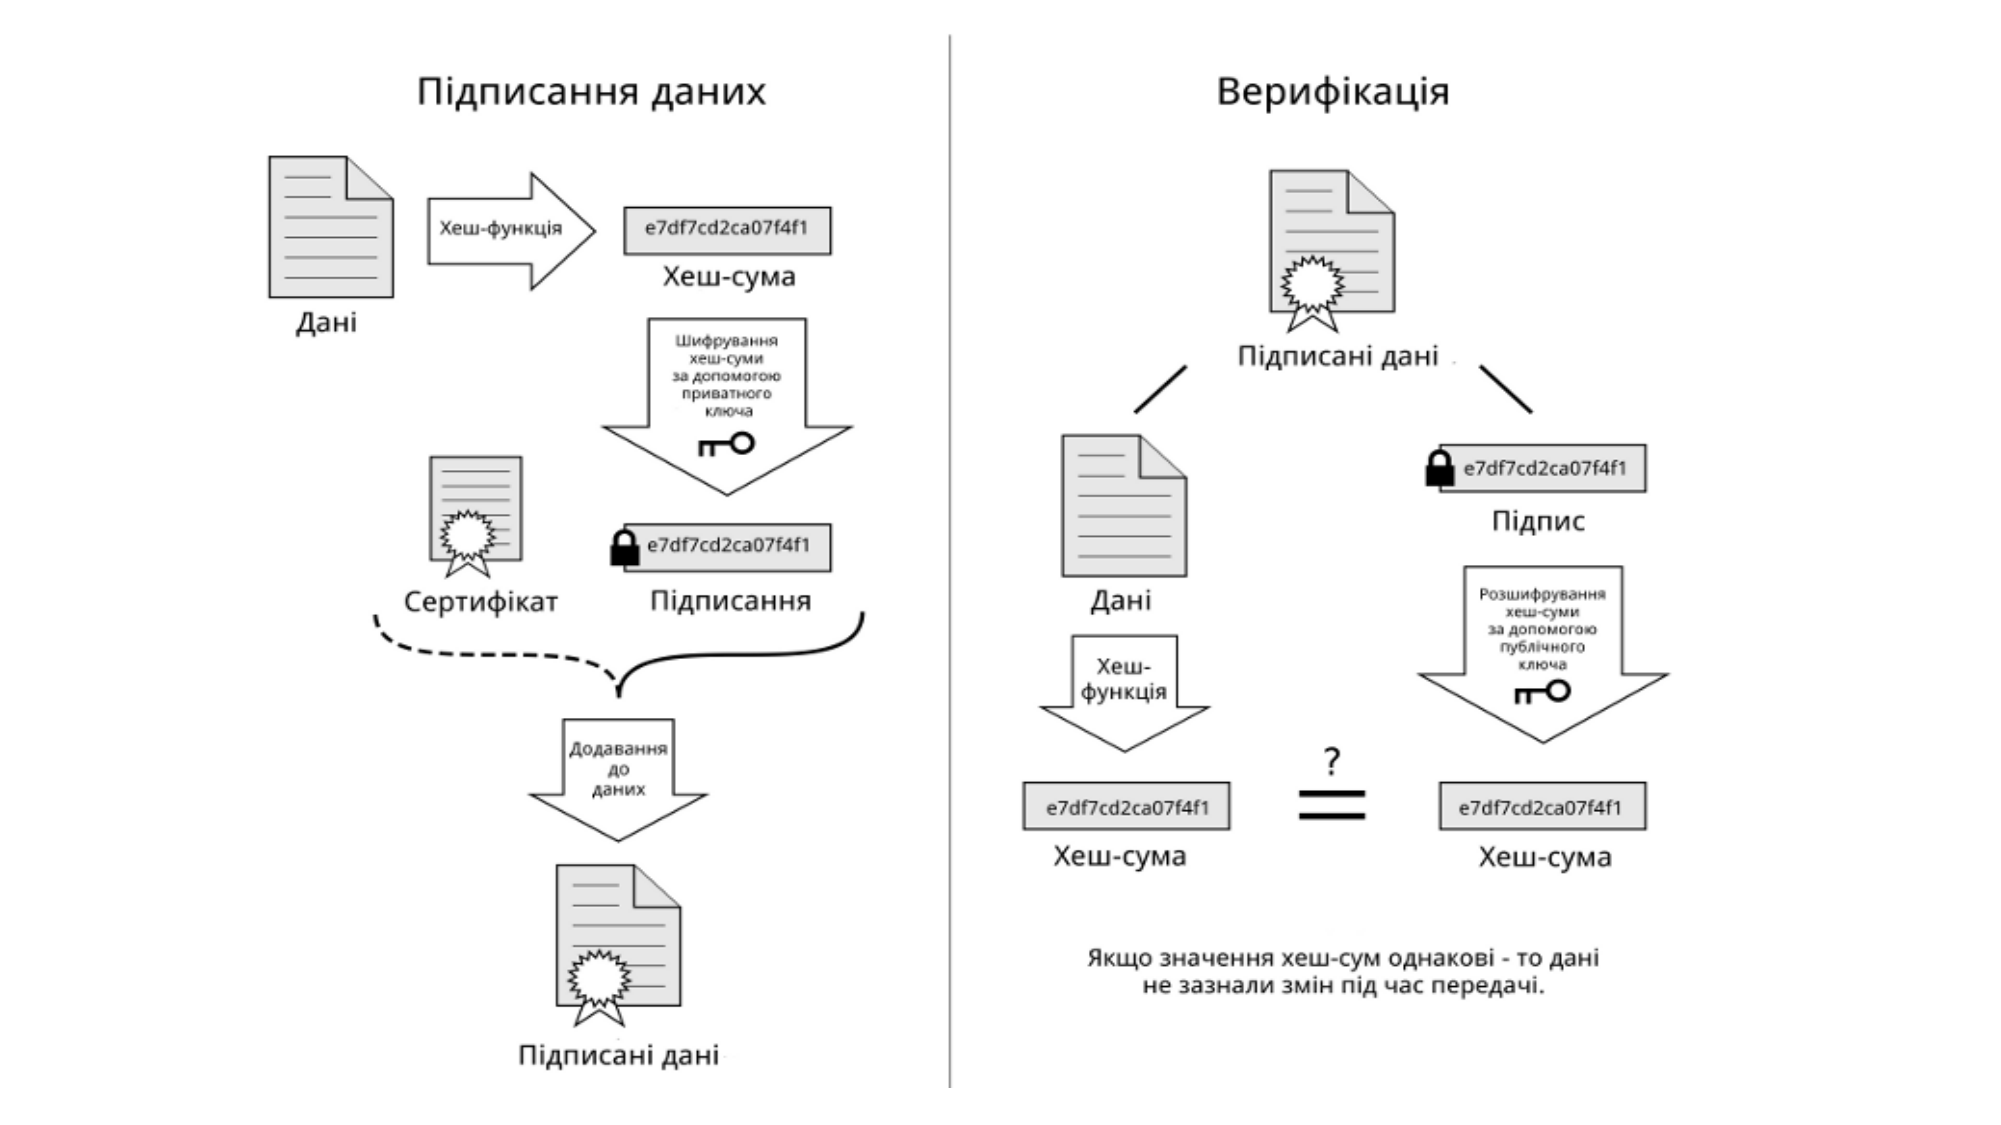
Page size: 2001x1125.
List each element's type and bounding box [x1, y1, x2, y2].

list [200, 33, 1741, 1088]
